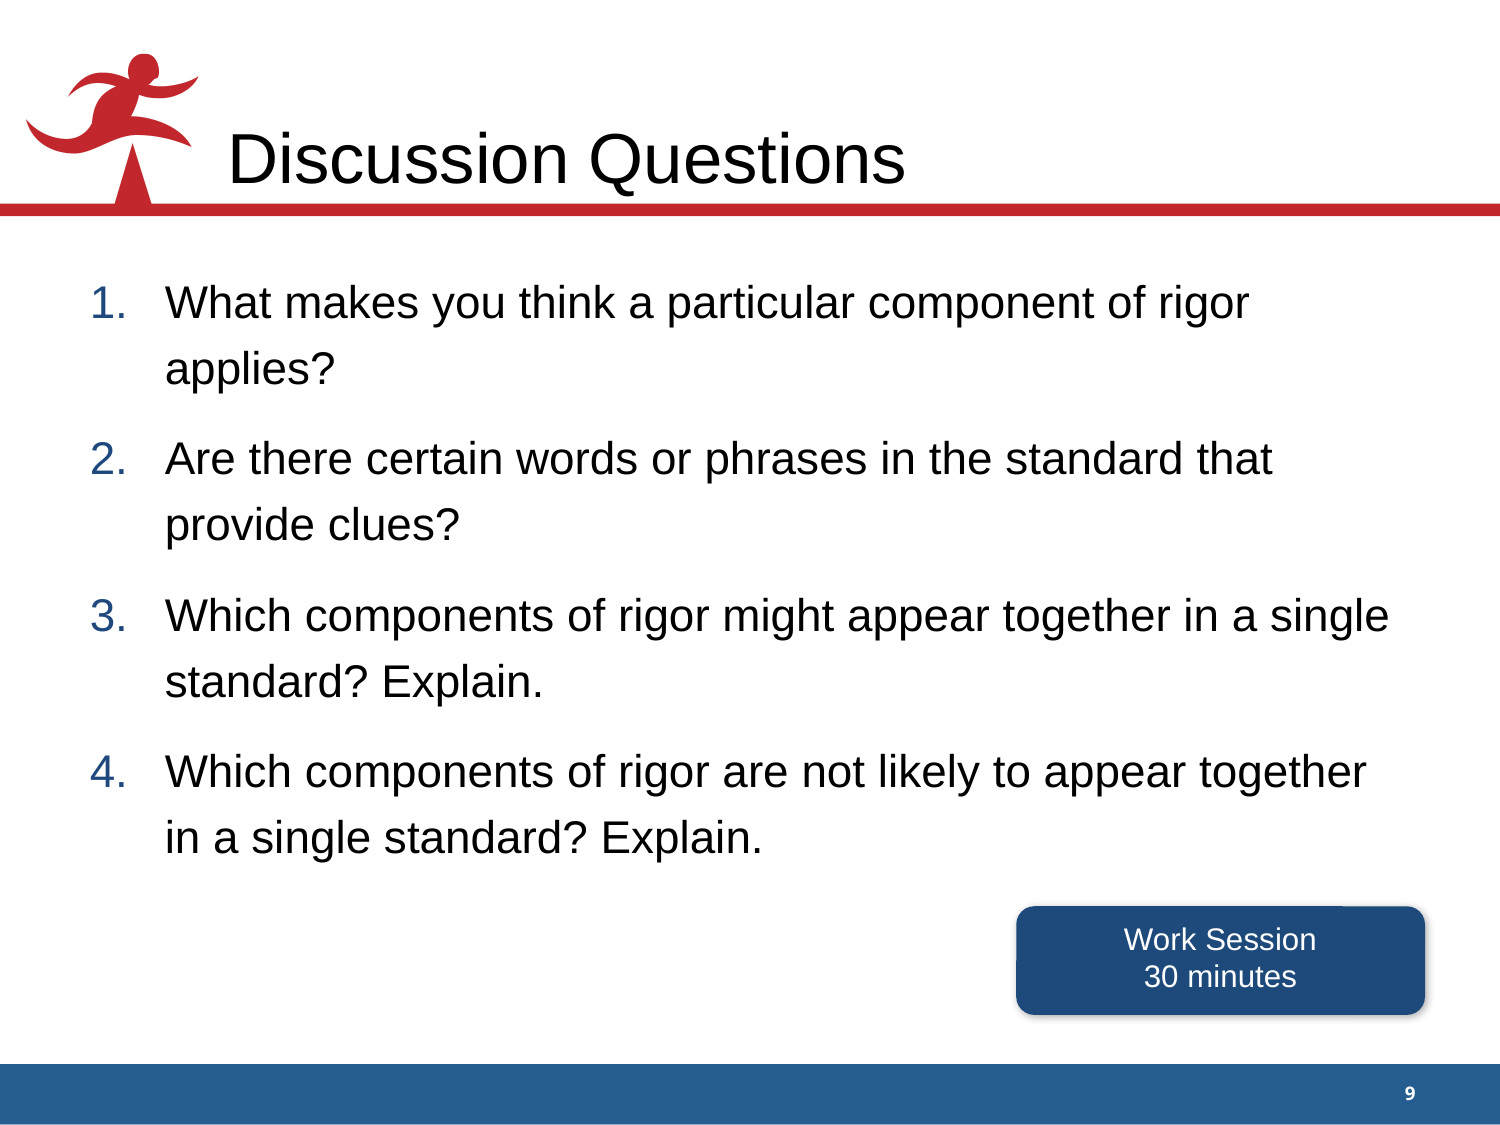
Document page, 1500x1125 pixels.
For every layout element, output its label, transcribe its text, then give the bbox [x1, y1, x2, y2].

picture [0, 0, 1500, 1125]
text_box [1016, 905, 1426, 1016]
title Discussion Questions [212, 56, 1375, 207]
list What makes you think a particular component of rigor applies? Are there certain words or phrases in the standard that provide clues? Which components of rigor might appear together in a single standard? Explain. Which components of rigor are not likely to appear together in a single standard? Explain. [75, 254, 1425, 907]
